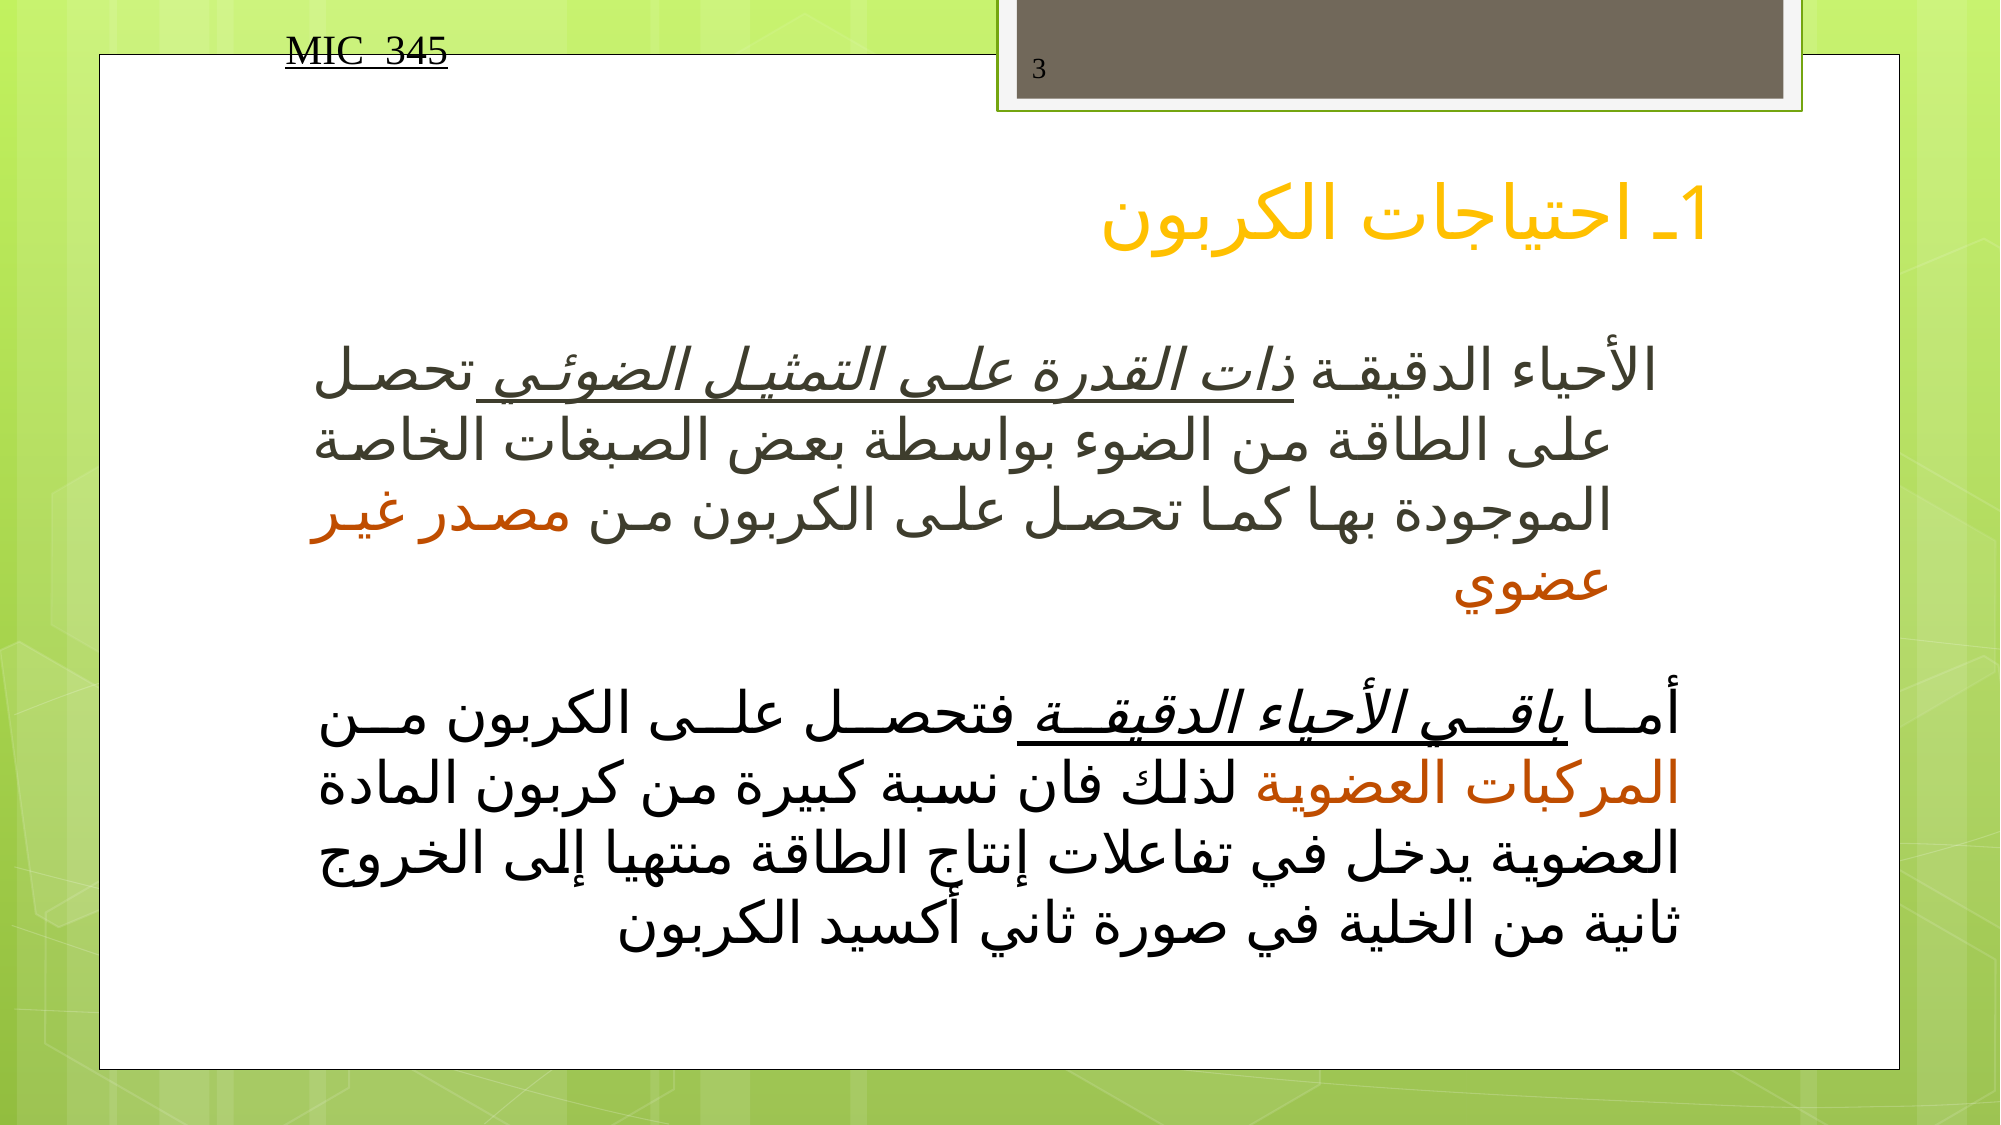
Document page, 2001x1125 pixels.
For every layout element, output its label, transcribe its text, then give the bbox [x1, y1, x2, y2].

text_box MIC 345 [270, 0, 1721, 121]
list الأحياء الدقيقة ذات القدرة على التمثيل الضوئي تحصل على الطاقة من الضوء بواسطة بعض الصبغات الخاصة الموجودة بها كما تحصل على الكربون من مصدر غير عضوي [297, 324, 1686, 634]
text_box 1ـ احتياجات الكربون [282, 141, 1733, 279]
slide_number 3 [1016, 36, 1309, 97]
text_box أما باقي الأحياء الدقيقة فتحصل على الكربون من المركبات العضوية لذلك فان نسبة كبيرة من كربون المادة العضوية يدخل في تفاعلات إنتاج الطاقة منتهيا إلى الخروج ثانية من الخلية في صورة ثاني أكسيد الكربون [303, 597, 1697, 963]
